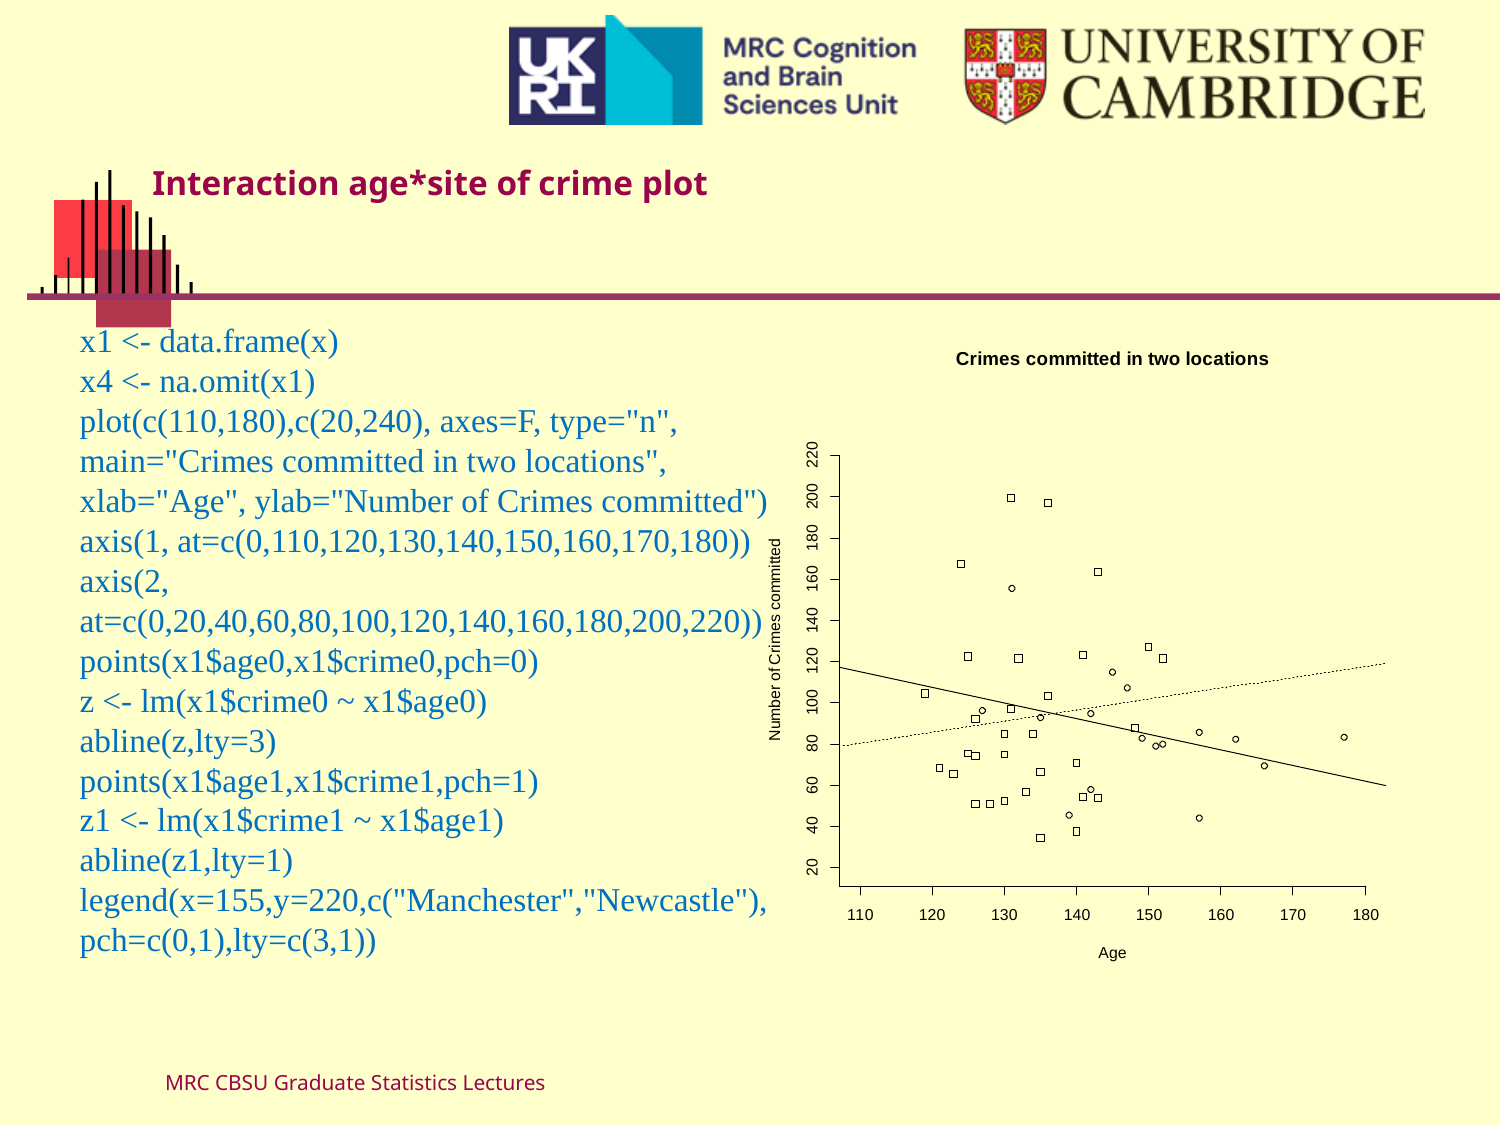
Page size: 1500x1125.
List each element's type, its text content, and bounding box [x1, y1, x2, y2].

picture [509, 15, 1425, 125]
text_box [762, 318, 1426, 981]
title Interaction age*site of crime plot [137, 137, 988, 233]
text_box x1 <- data.frame(x) x4 <- na.omit(x1) plot(c(110,180),c(20,240), axes=F, type="n", main="Crimes committed in two locations", xlab="Age", ylab="Number of Crimes committed") axis(1, at=c(0,110,120,130,140,150,160,170,180)) axis(2, at=c(0,20,40,60,80,100,120,140,160,180,200,220)) points(x1$age0,x1$crime0,pch=0) z <- lm(x1$crime0 ~ x1$age0) abline(z,lty=3) points(x1$age1,x1$crime1,pch=1) z1 <- lm(x1$crime1 ~ x1$age1) abline(z1,lty=1) legend(x=155,y=220,c("Manchester","Newcastle"), pch=c(0,1),lty=c(3,1)) [64, 312, 815, 966]
footer MRC CBSU Graduate Statistics Lectures [149, 1062, 988, 1101]
